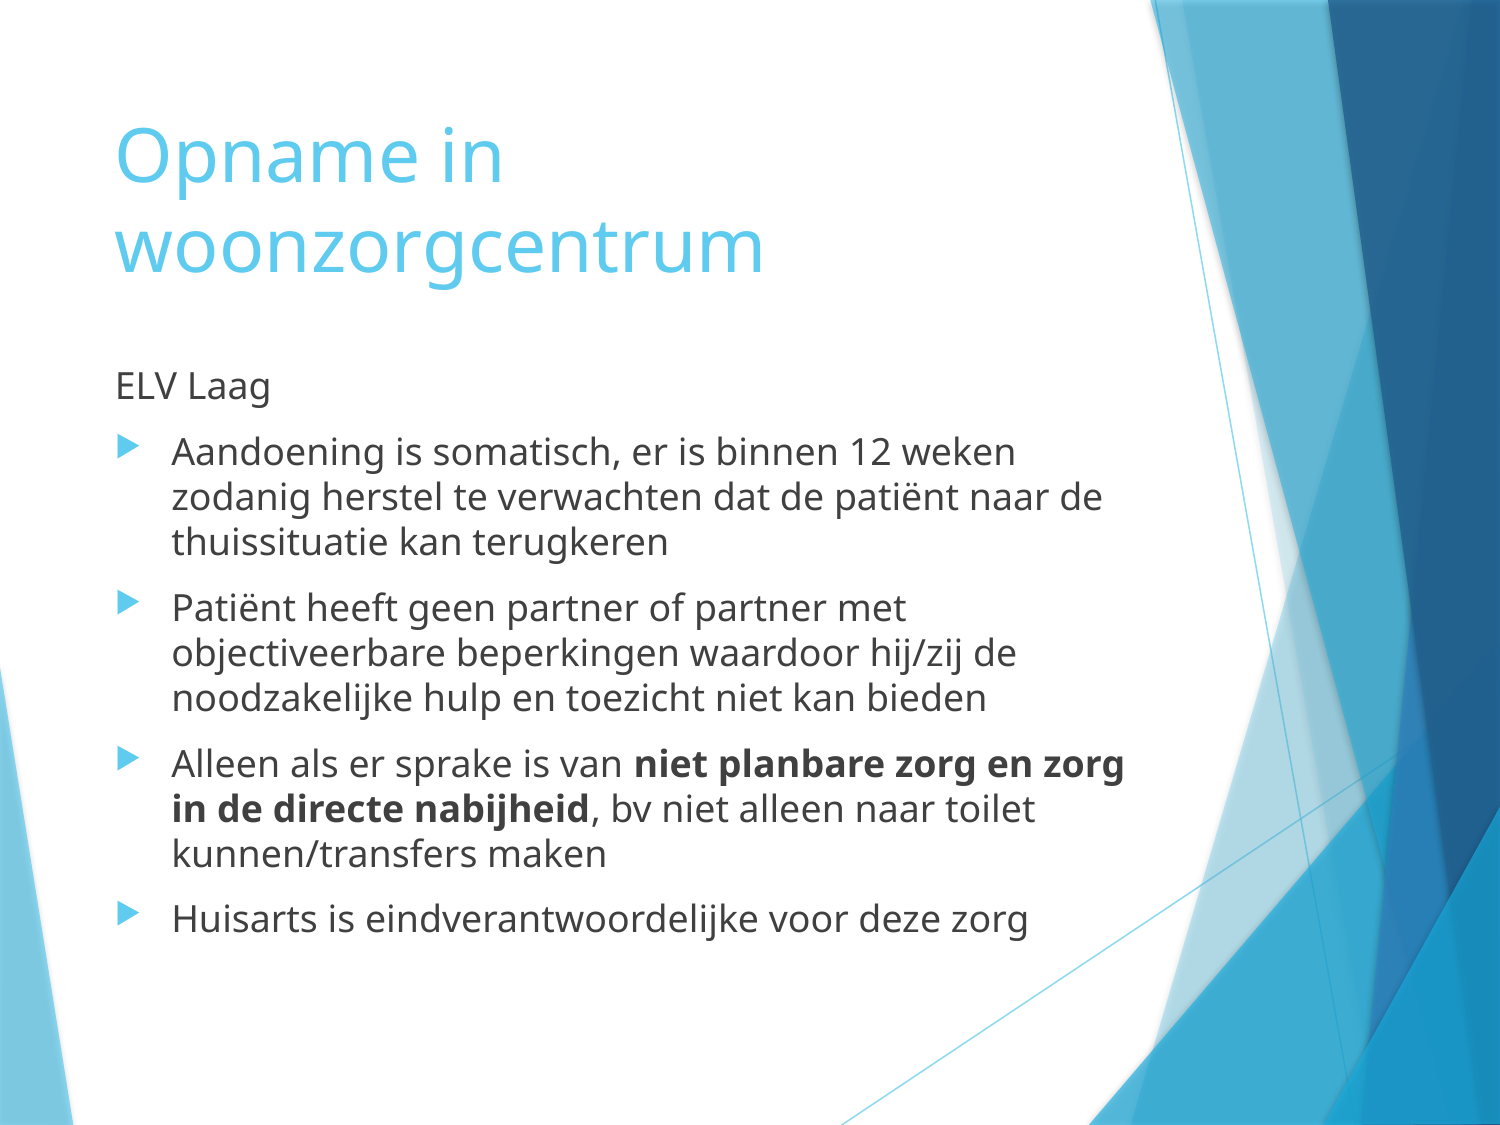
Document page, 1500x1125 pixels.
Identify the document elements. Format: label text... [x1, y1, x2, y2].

title Opname in woonzorgcentrum [99, 99, 1142, 317]
list ELV Laag Aandoening is somatisch, er is binnen 12 weken zodanig herstel te verwachten dat de patiënt naar de thuissituatie kan terugkeren Patiënt heeft geen partner of partner met objectiveerbare beperkingen waardoor hij/zij de noodzakelijke hulp en toezicht niet kan bieden Alleen als er sprake is van niet planbare zorg en zorg in de directe nabijheid, bv niet alleen naar toilet kunnen/transfers maken Huisarts is eindverantwoordelijke voor deze zorg [99, 354, 1142, 992]
